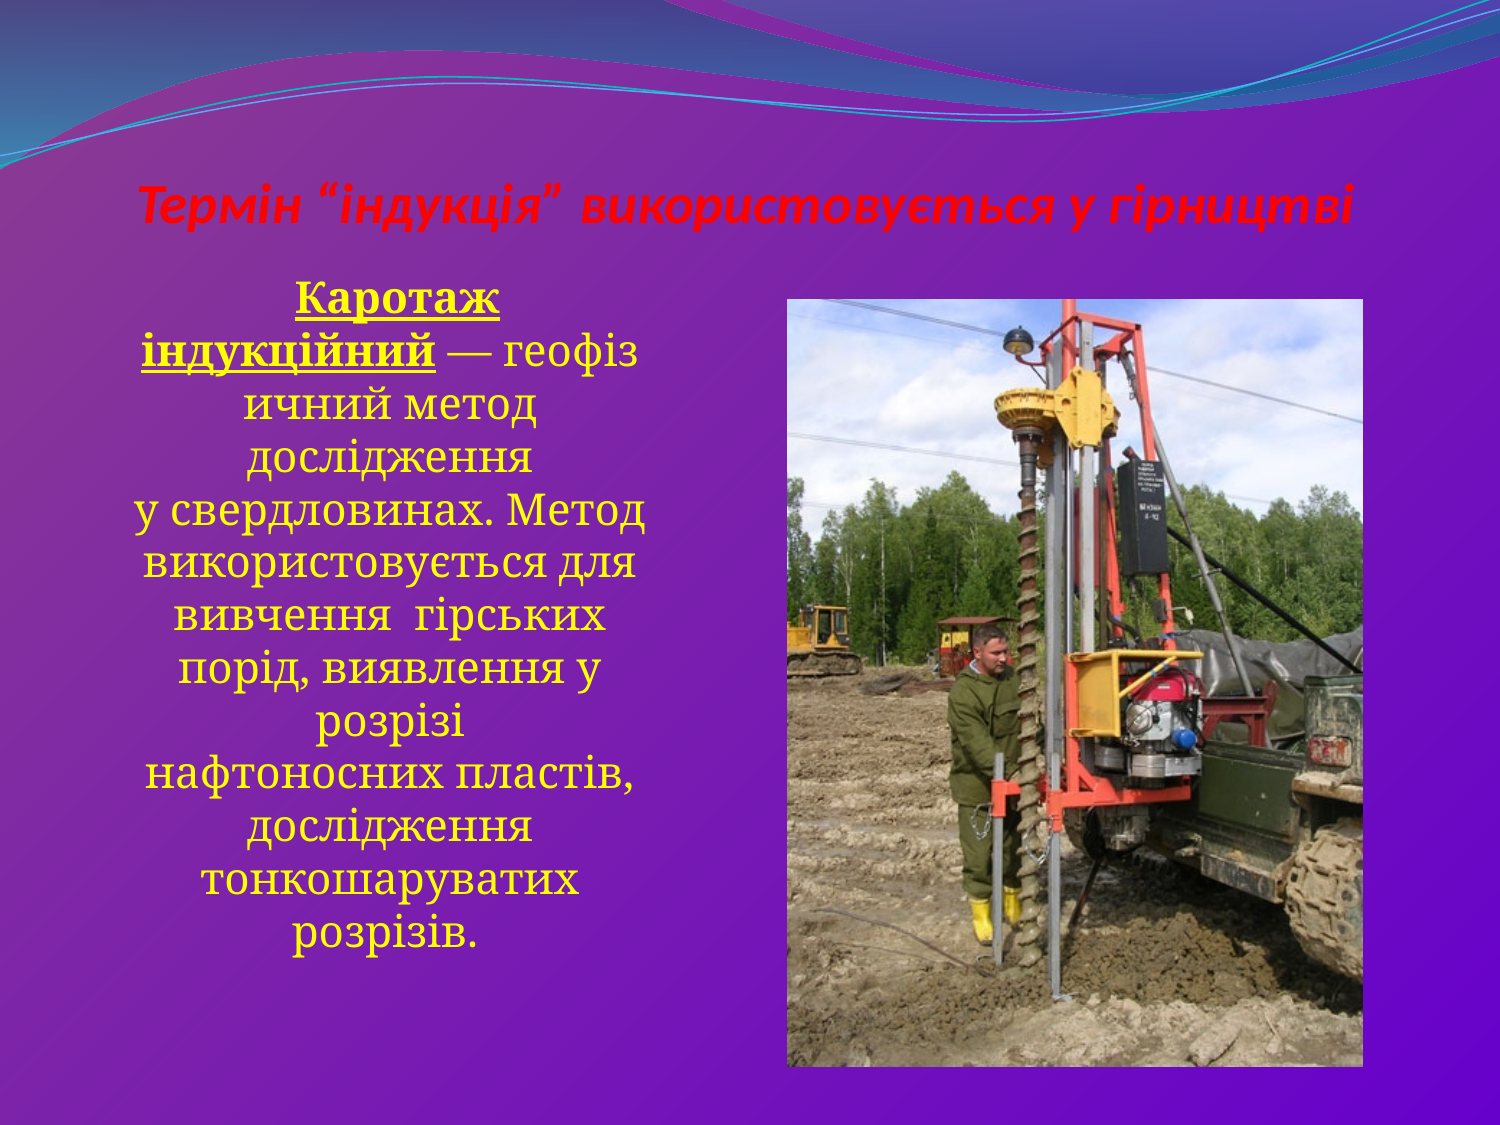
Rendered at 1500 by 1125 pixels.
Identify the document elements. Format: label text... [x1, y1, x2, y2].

title Термін “індукція” використовується у гірництві [70, 46, 1421, 235]
list Каротаж індукційний — геофізичний метод дослідження у свердловинах. Метод використовується для вивчення гірських порід, виявлення у розрізі нафтоносних пластів, дослідження тонкошаруватих розрізів. [75, 262, 663, 1006]
picture [787, 299, 1363, 1067]
